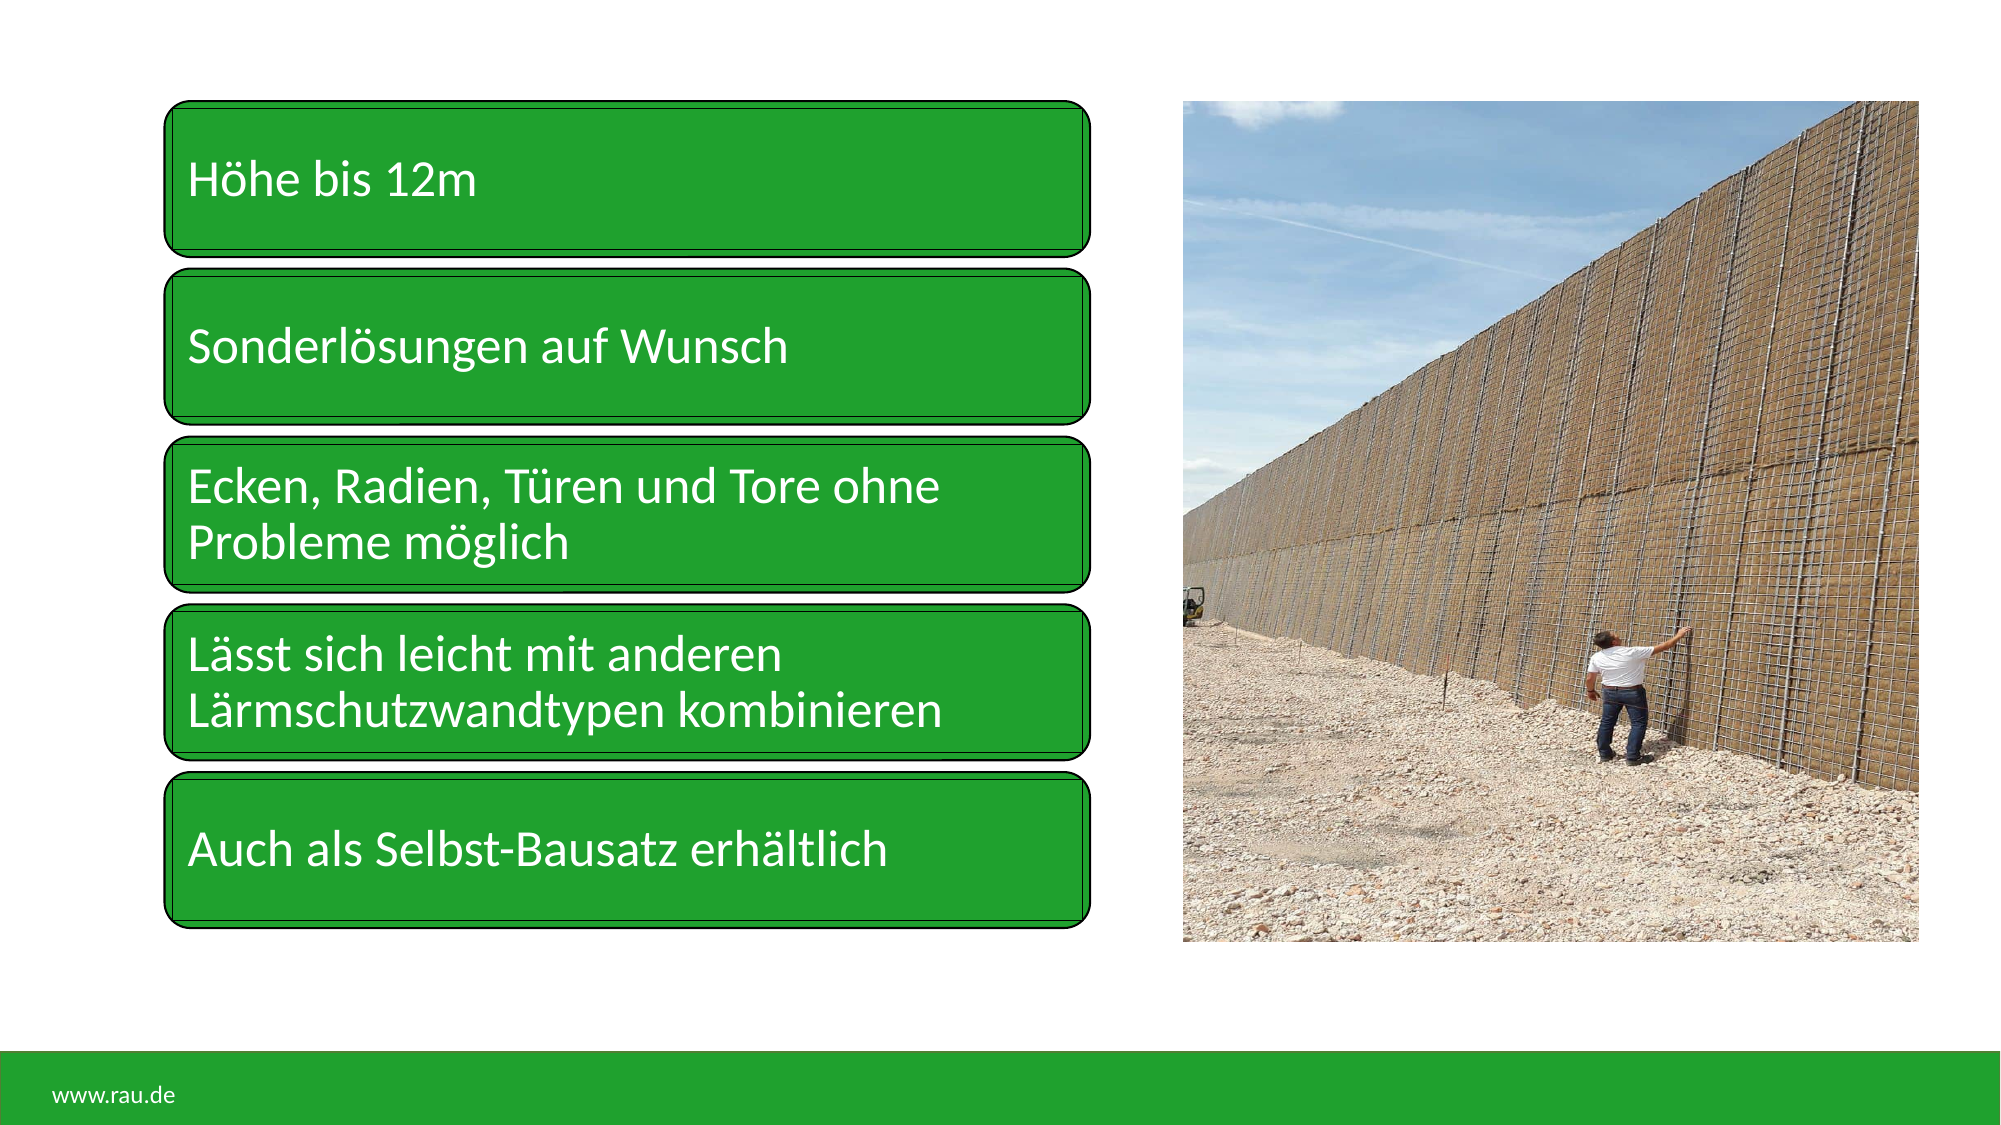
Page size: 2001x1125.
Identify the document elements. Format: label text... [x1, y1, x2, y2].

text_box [164, 604, 1091, 761]
picture [1183, 101, 1919, 942]
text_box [164, 772, 1091, 929]
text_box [164, 101, 1091, 258]
text_box Höhe bis 12m [544, 492, 1183, 633]
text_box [164, 268, 1091, 425]
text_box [164, 436, 1091, 593]
